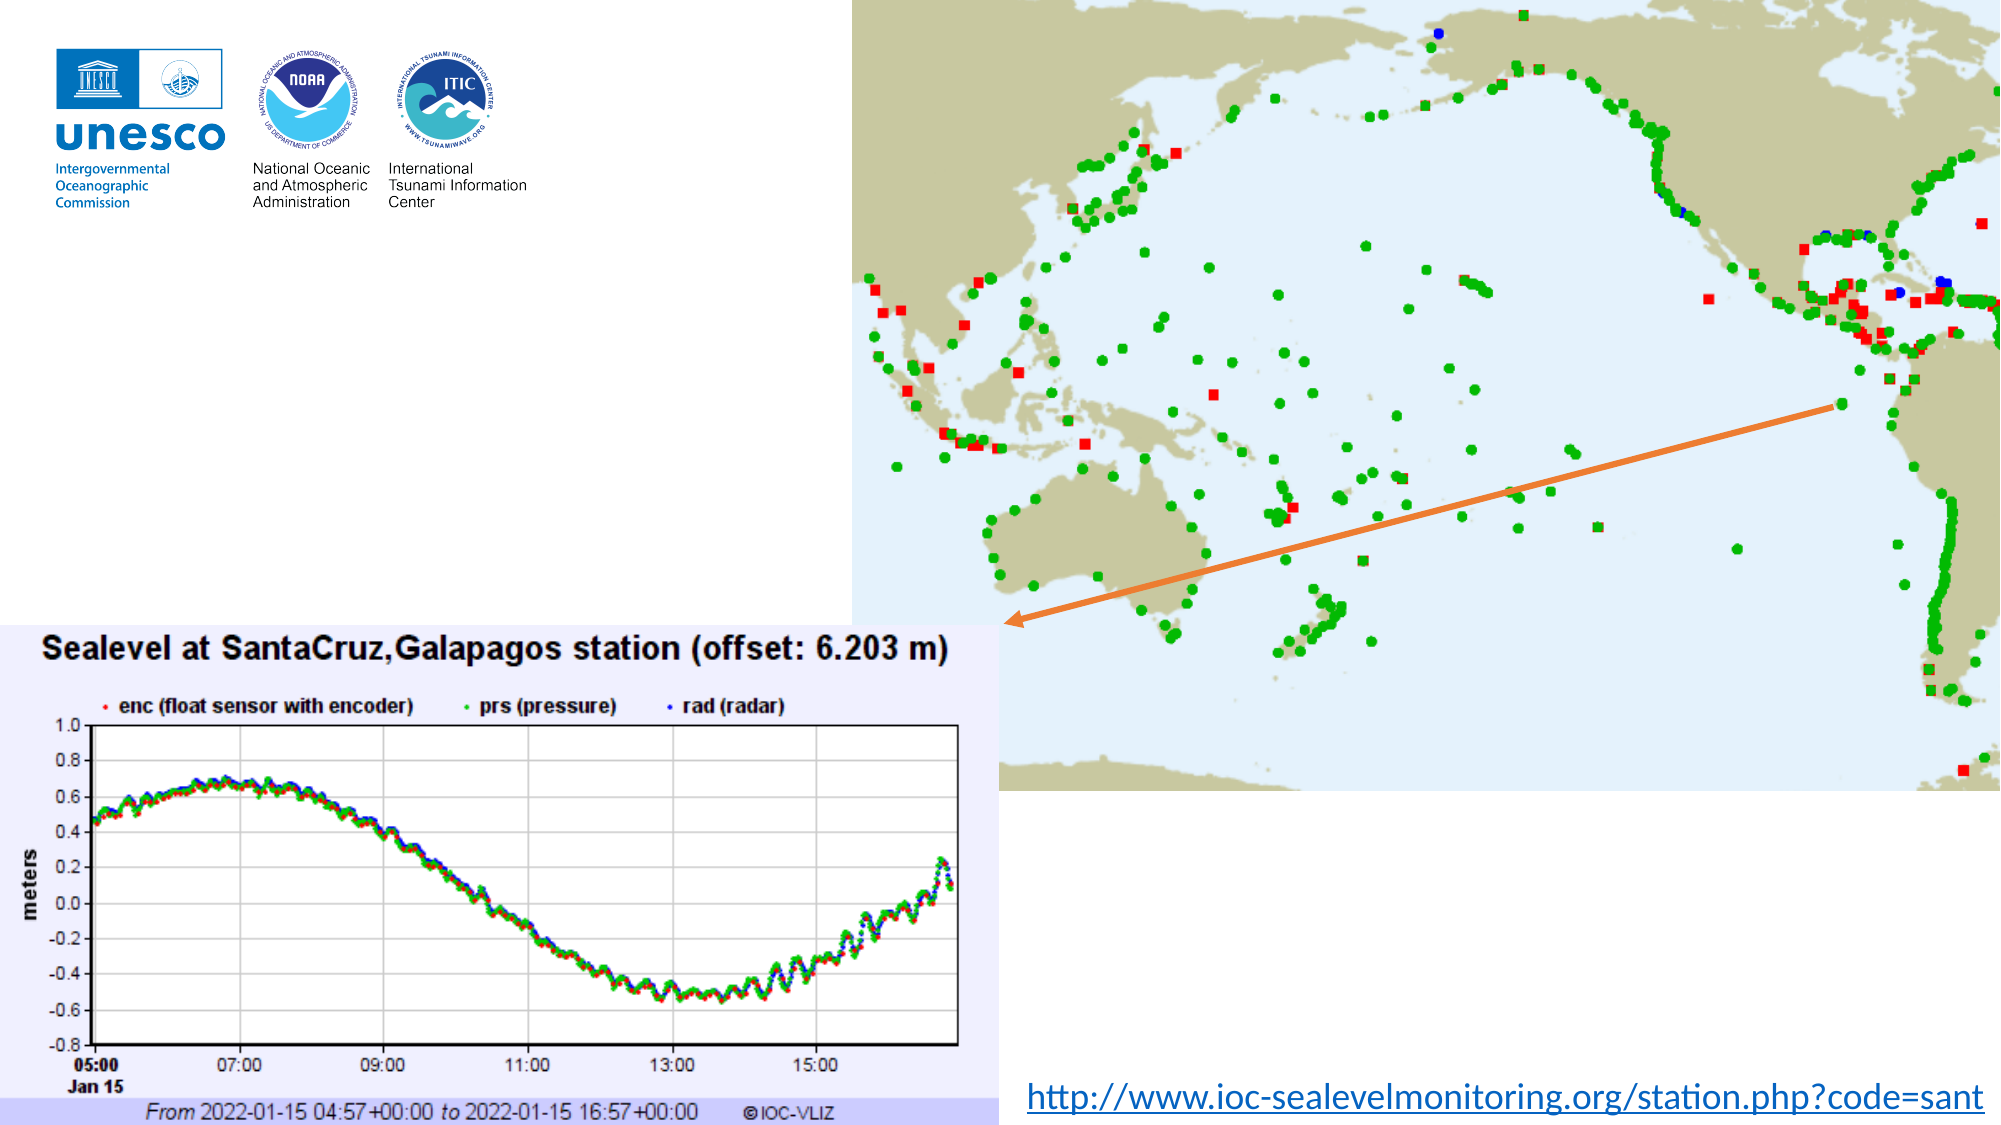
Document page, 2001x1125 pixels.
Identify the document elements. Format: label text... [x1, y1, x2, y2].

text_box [1003, 406, 1834, 624]
text_box http://www.ioc-sealevelmonitoring.org/station.php?code=sant [999, 1064, 2000, 1125]
picture [43, 35, 527, 221]
picture [0, 0, 2000, 1125]
